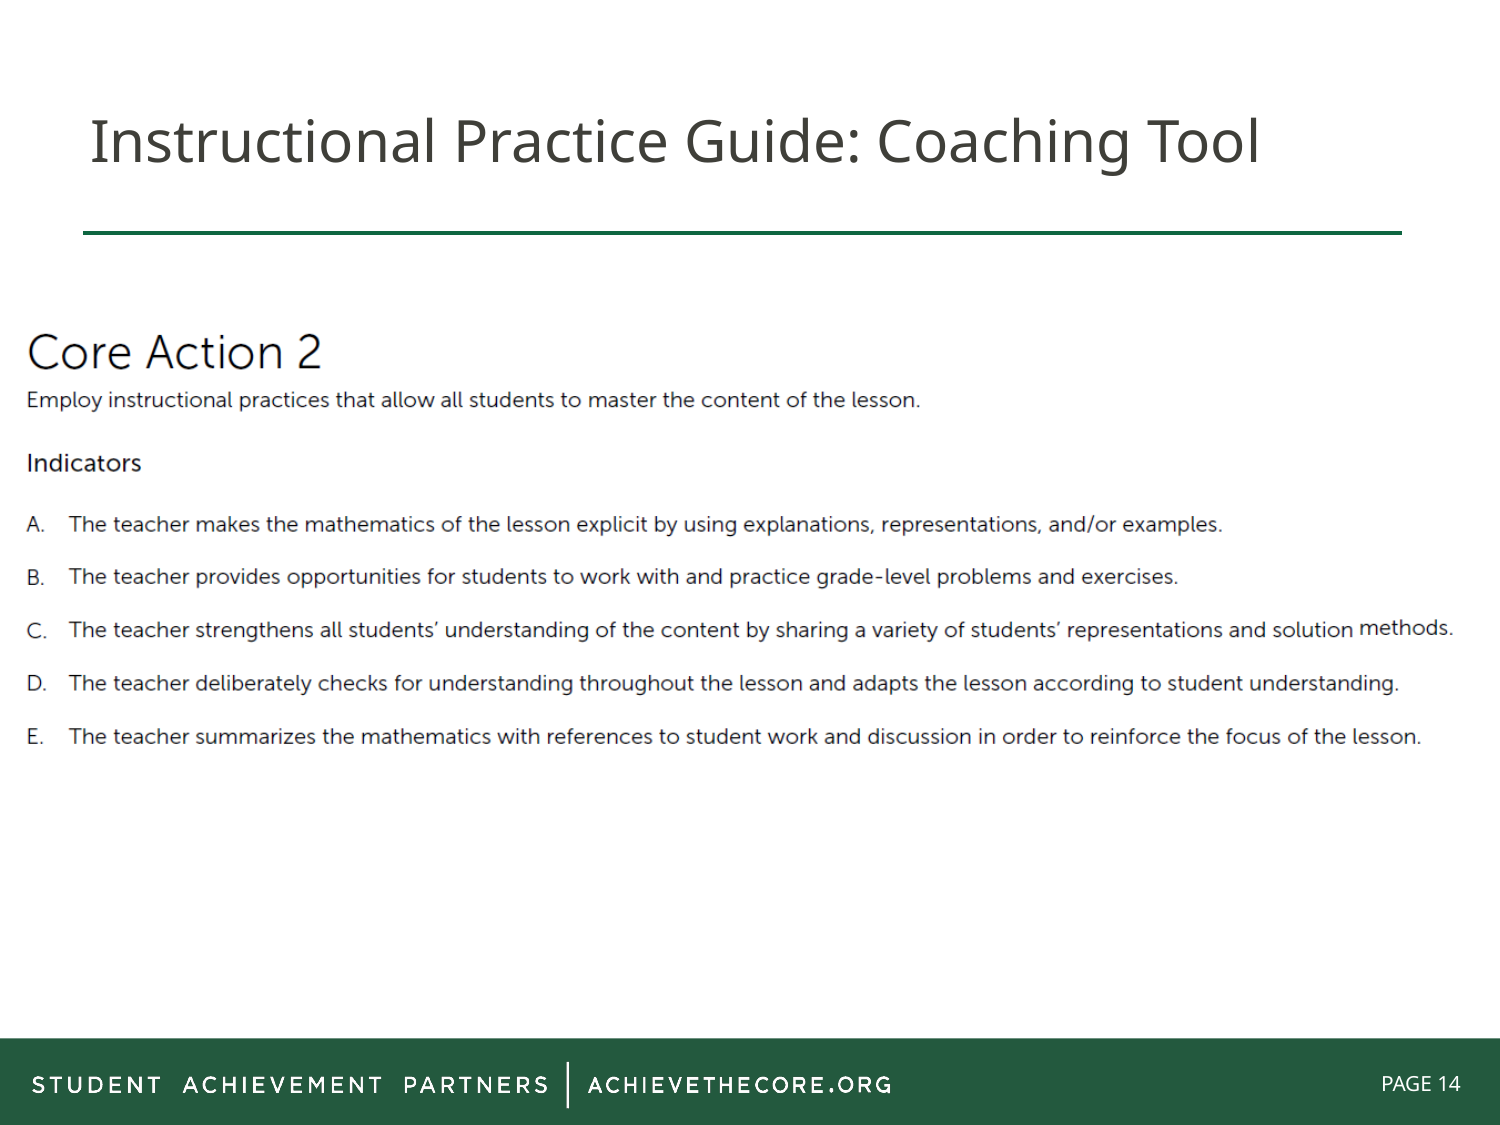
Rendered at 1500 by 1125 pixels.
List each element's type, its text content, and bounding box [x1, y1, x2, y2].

picture [12, 1055, 911, 1112]
picture [20, 325, 1457, 756]
title Instructional Practice Guide: Coaching Tool [75, 45, 1425, 233]
